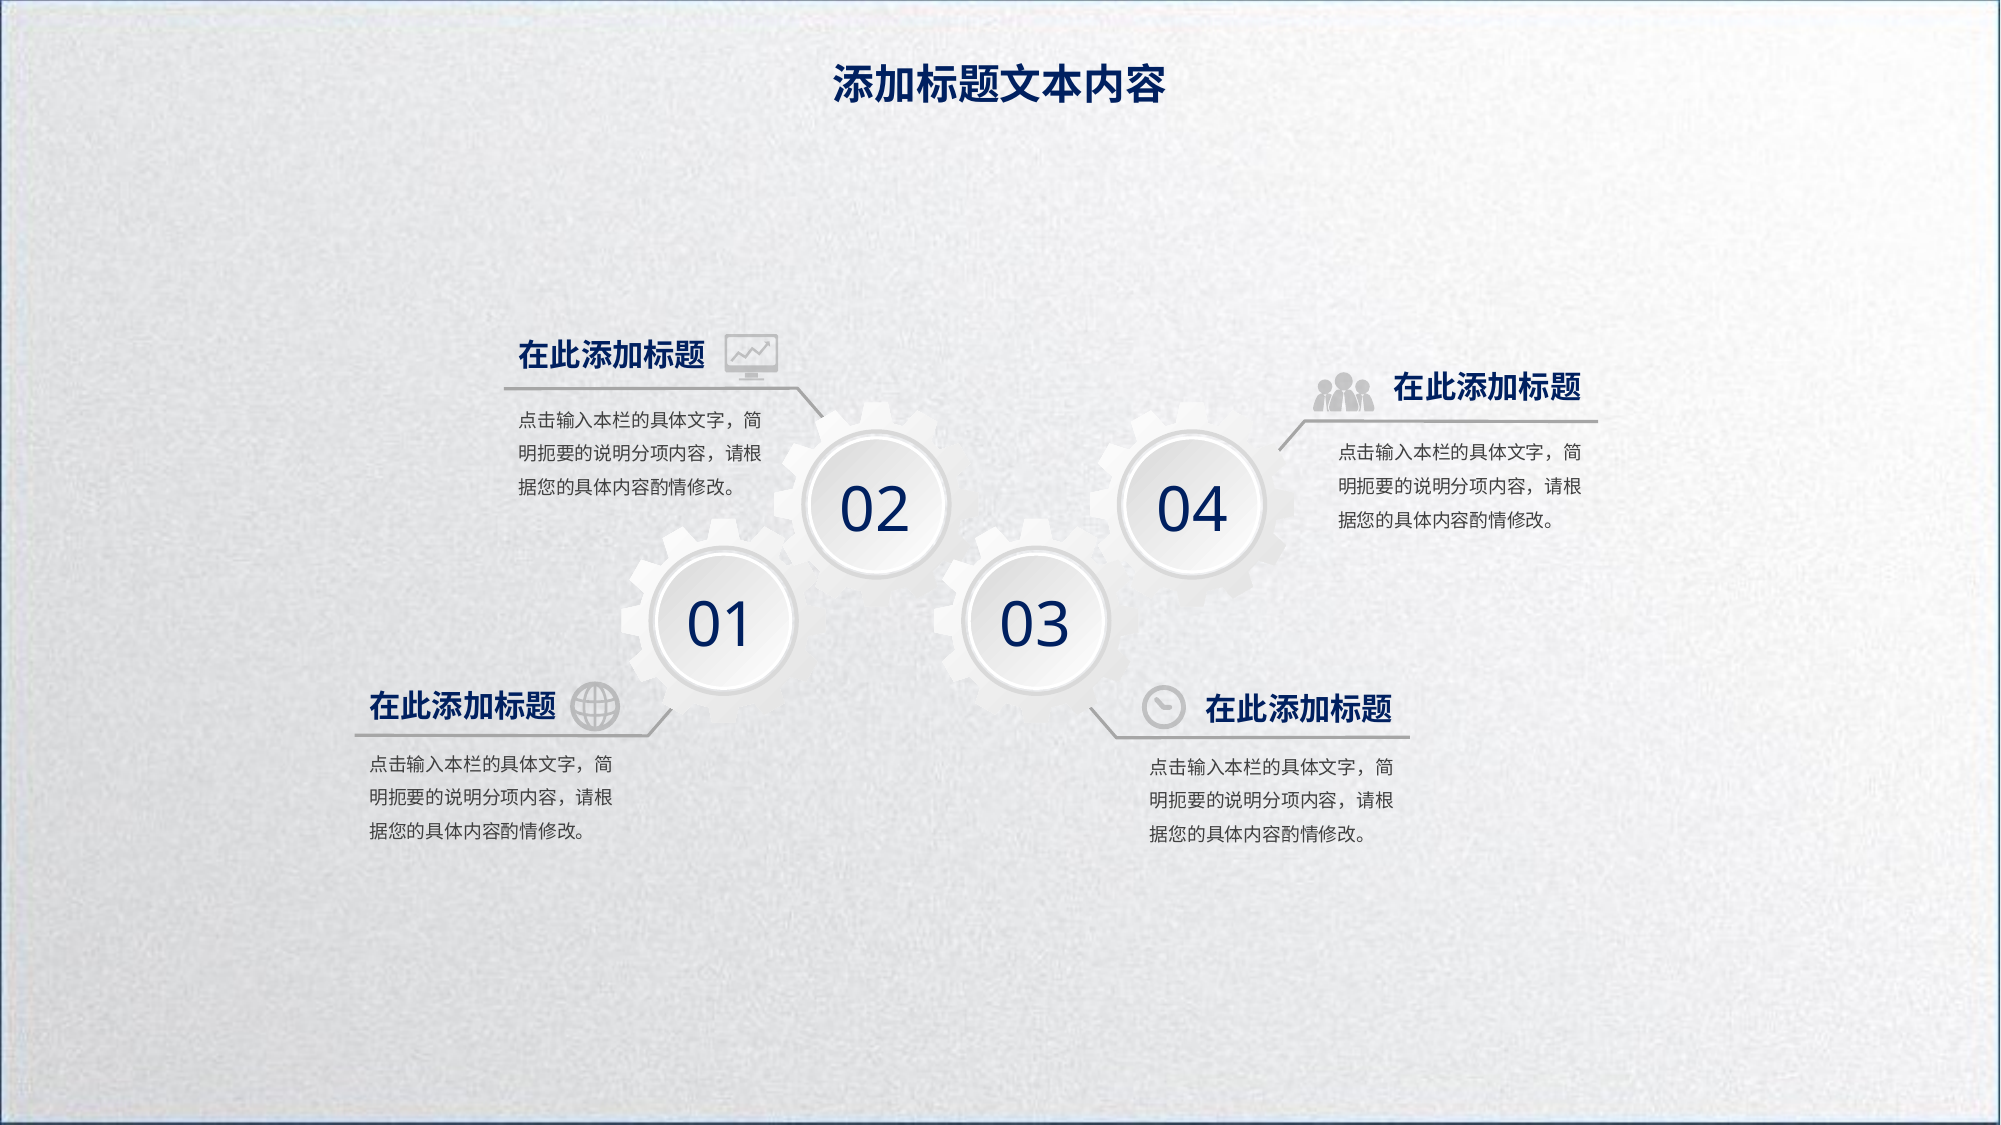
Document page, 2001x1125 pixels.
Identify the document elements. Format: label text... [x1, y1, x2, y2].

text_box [934, 518, 1139, 723]
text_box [1267, 359, 1612, 537]
picture [0, 0, 2001, 1125]
text_box 添加标题文本内容 [710, 52, 1289, 114]
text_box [503, 327, 835, 504]
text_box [774, 402, 979, 607]
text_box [1079, 681, 1424, 851]
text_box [1089, 402, 1294, 607]
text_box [354, 678, 686, 848]
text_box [621, 518, 826, 723]
